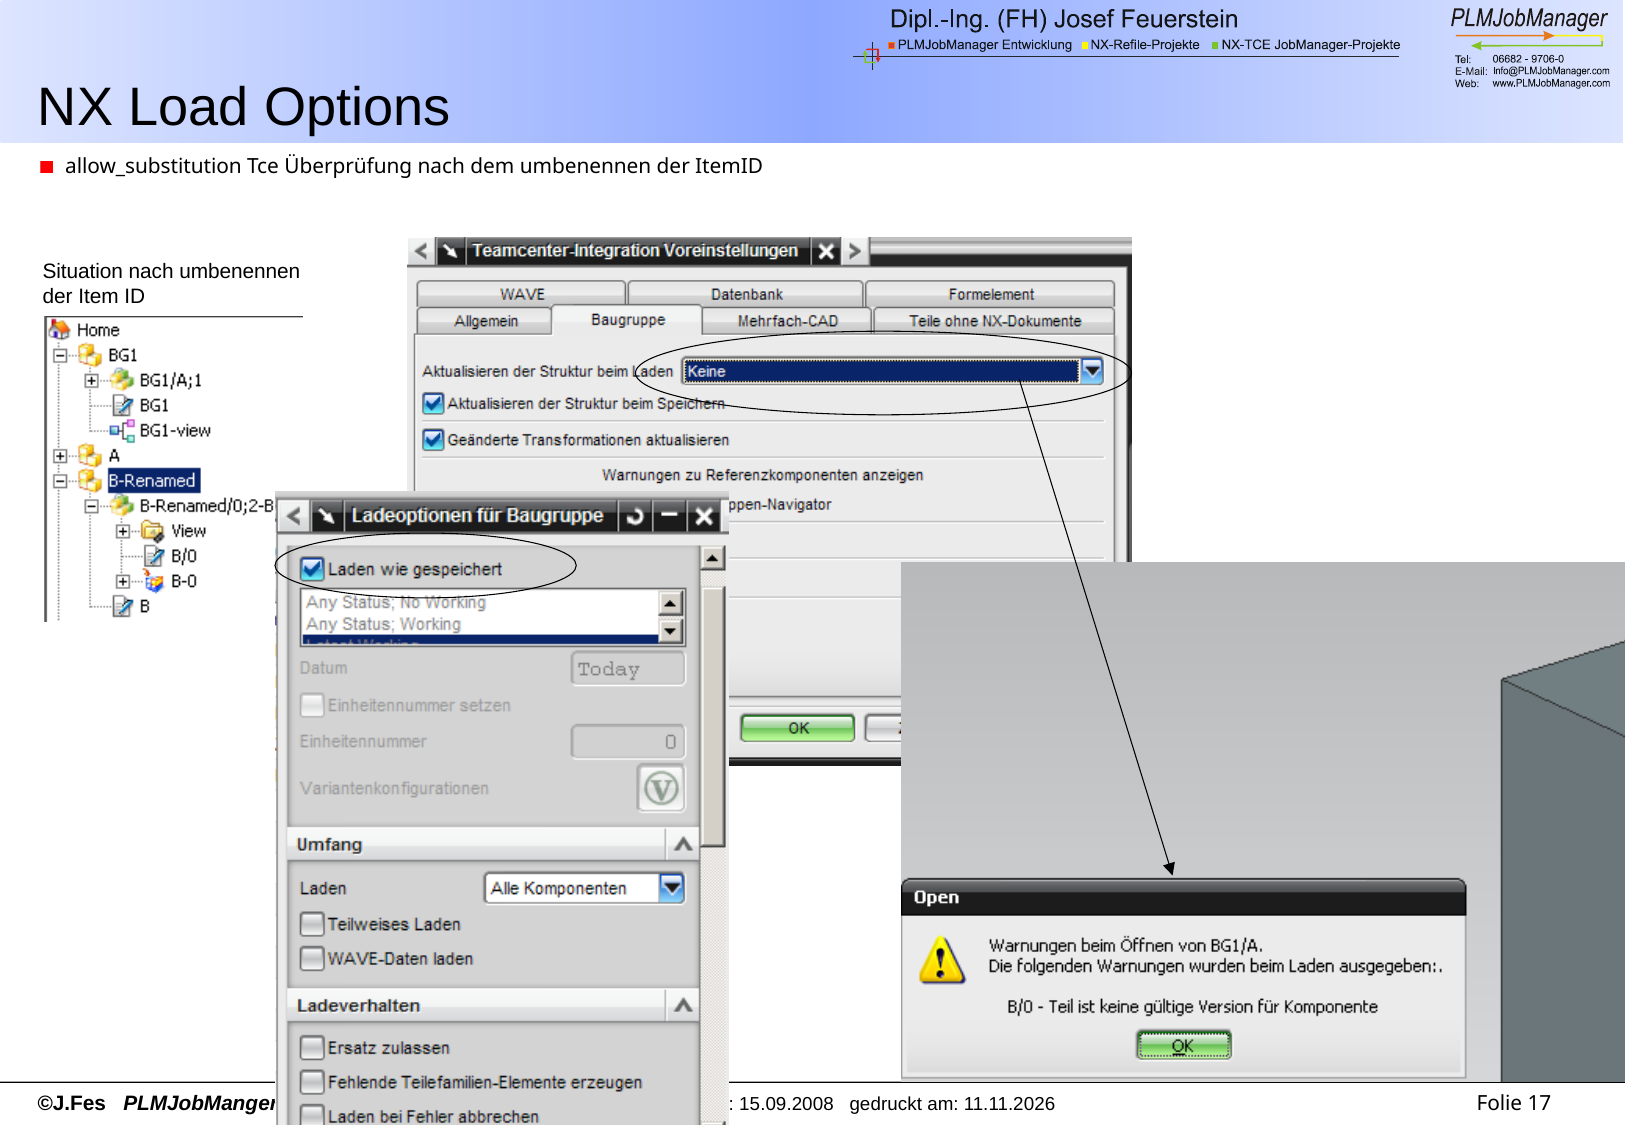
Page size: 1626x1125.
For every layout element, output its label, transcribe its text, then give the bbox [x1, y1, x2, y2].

slide_number Folie 17 [1228, 1090, 1568, 1125]
picture [37, 158, 53, 173]
list allow_substitution Tce Überprüfung nach dem umbenennen der ItemID [21, 152, 1600, 182]
picture [44, 237, 1625, 1125]
title NX Load Options [21, 64, 1439, 143]
text_box Situation nach umbenennen der Item ID [42, 258, 321, 309]
